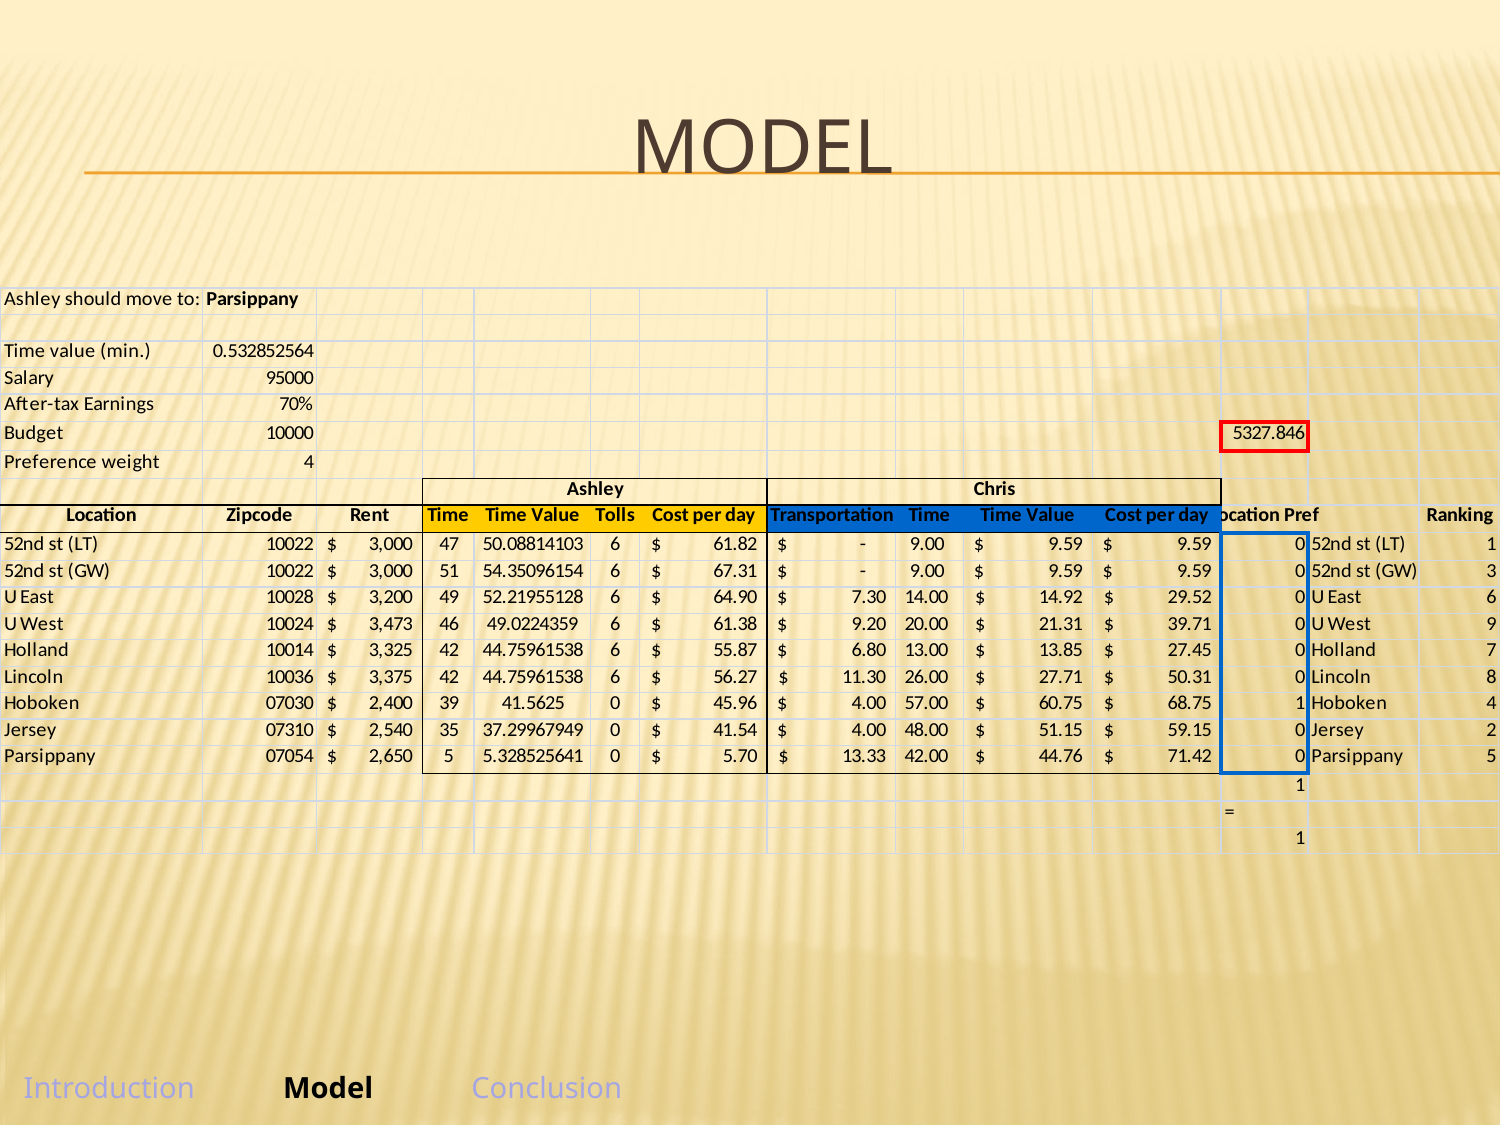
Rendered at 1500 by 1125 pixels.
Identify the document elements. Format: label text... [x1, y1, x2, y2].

text_box Model [219, 1061, 437, 1112]
text_box Conclusion [437, 1061, 656, 1112]
title MODEL [50, 75, 1475, 213]
text_box Introduction [0, 1061, 219, 1112]
picture [0, 287, 1500, 855]
